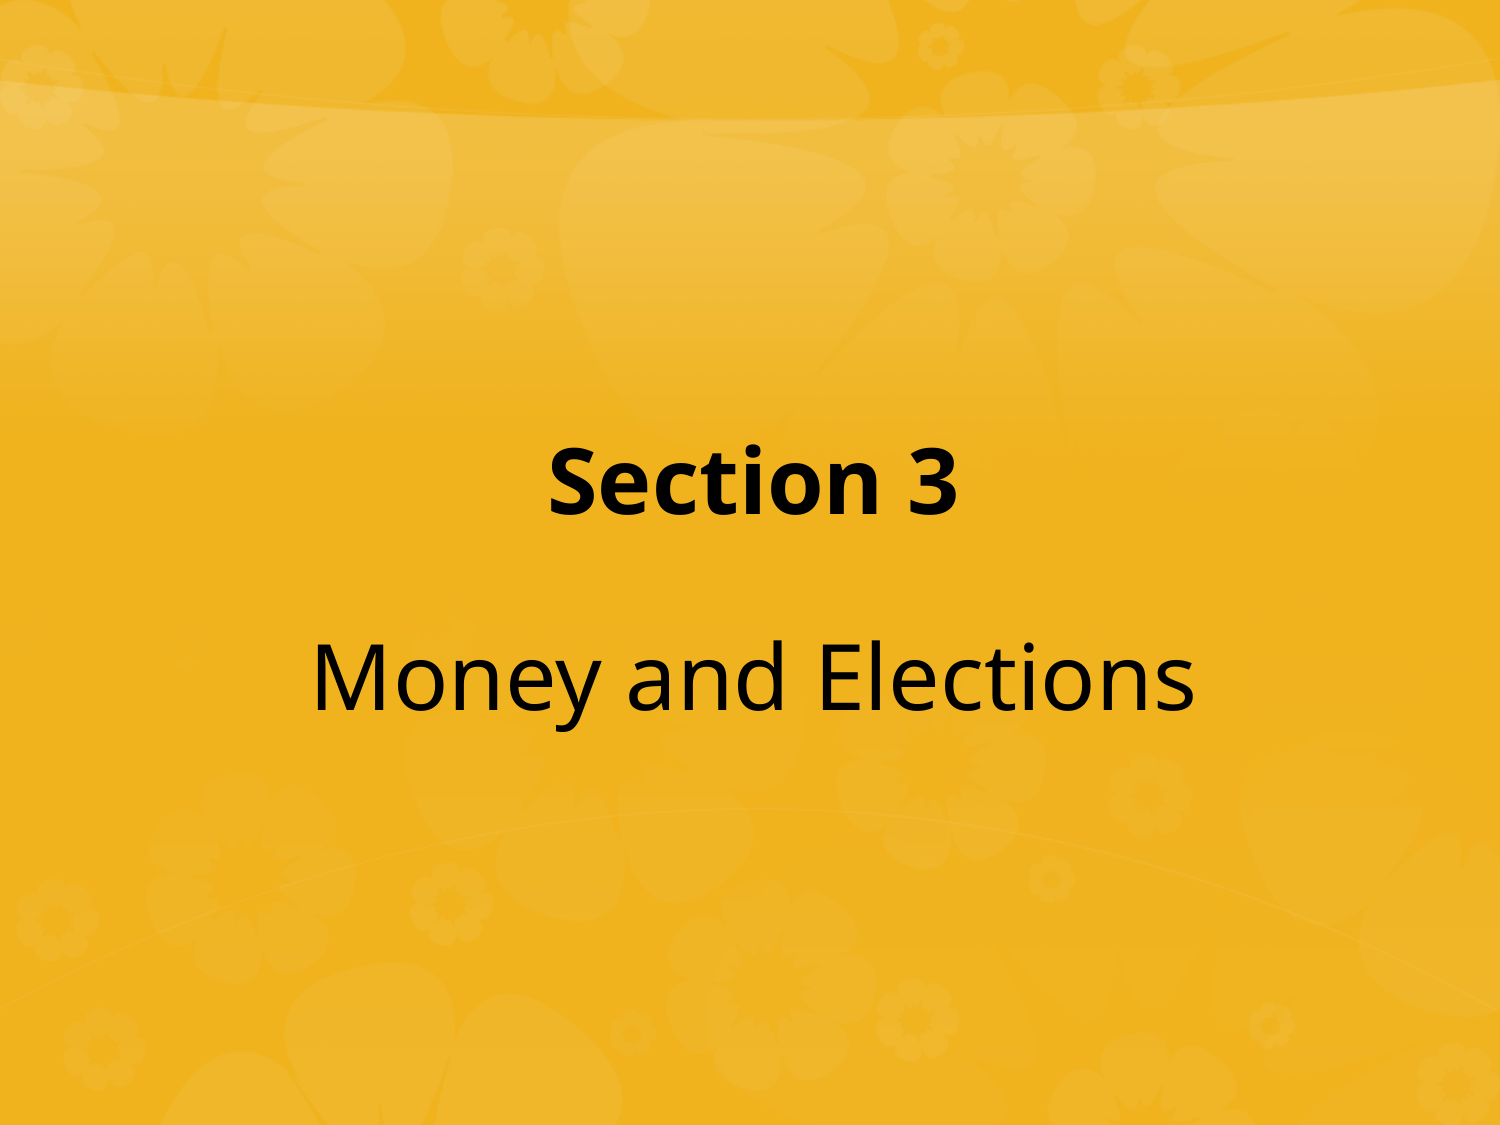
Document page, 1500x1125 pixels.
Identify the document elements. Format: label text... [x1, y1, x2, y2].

title Section 3 [132, 266, 1376, 542]
list Money and Elections [132, 542, 1376, 831]
picture [0, 0, 1500, 1125]
